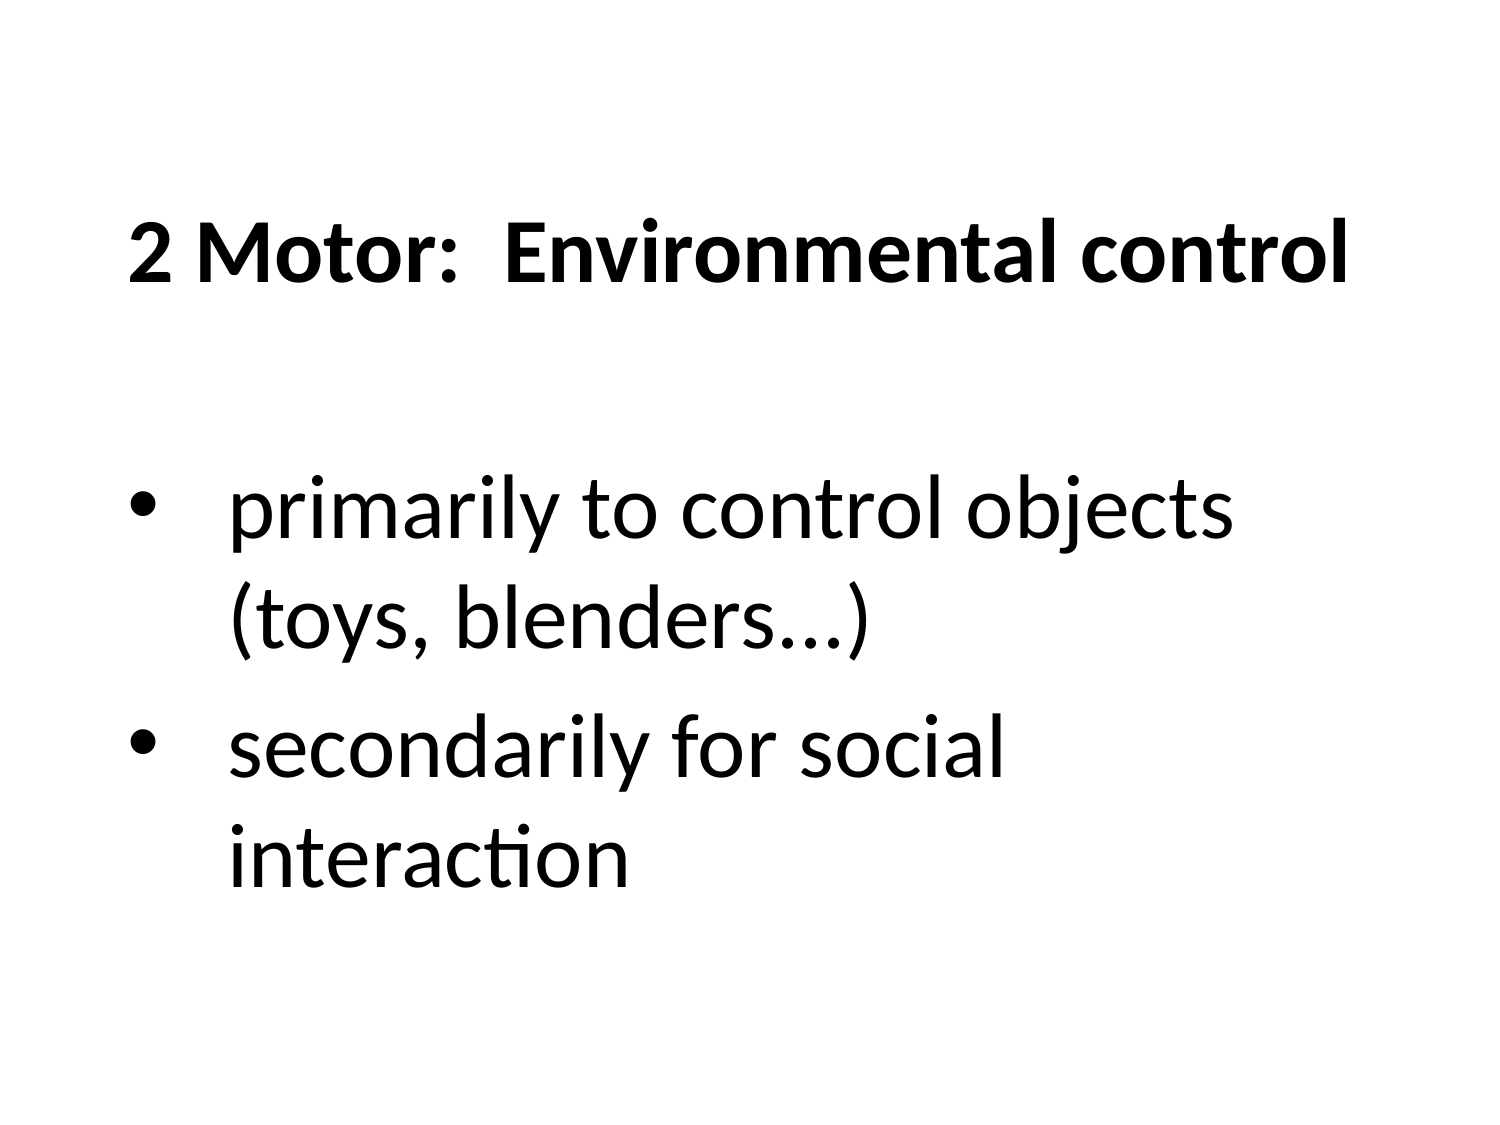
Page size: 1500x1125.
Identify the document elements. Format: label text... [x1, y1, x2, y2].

list 2 Motor: Environmental control primarily to control objects (toys, blenders...) secondarily for social interaction [112, 75, 1388, 1000]
